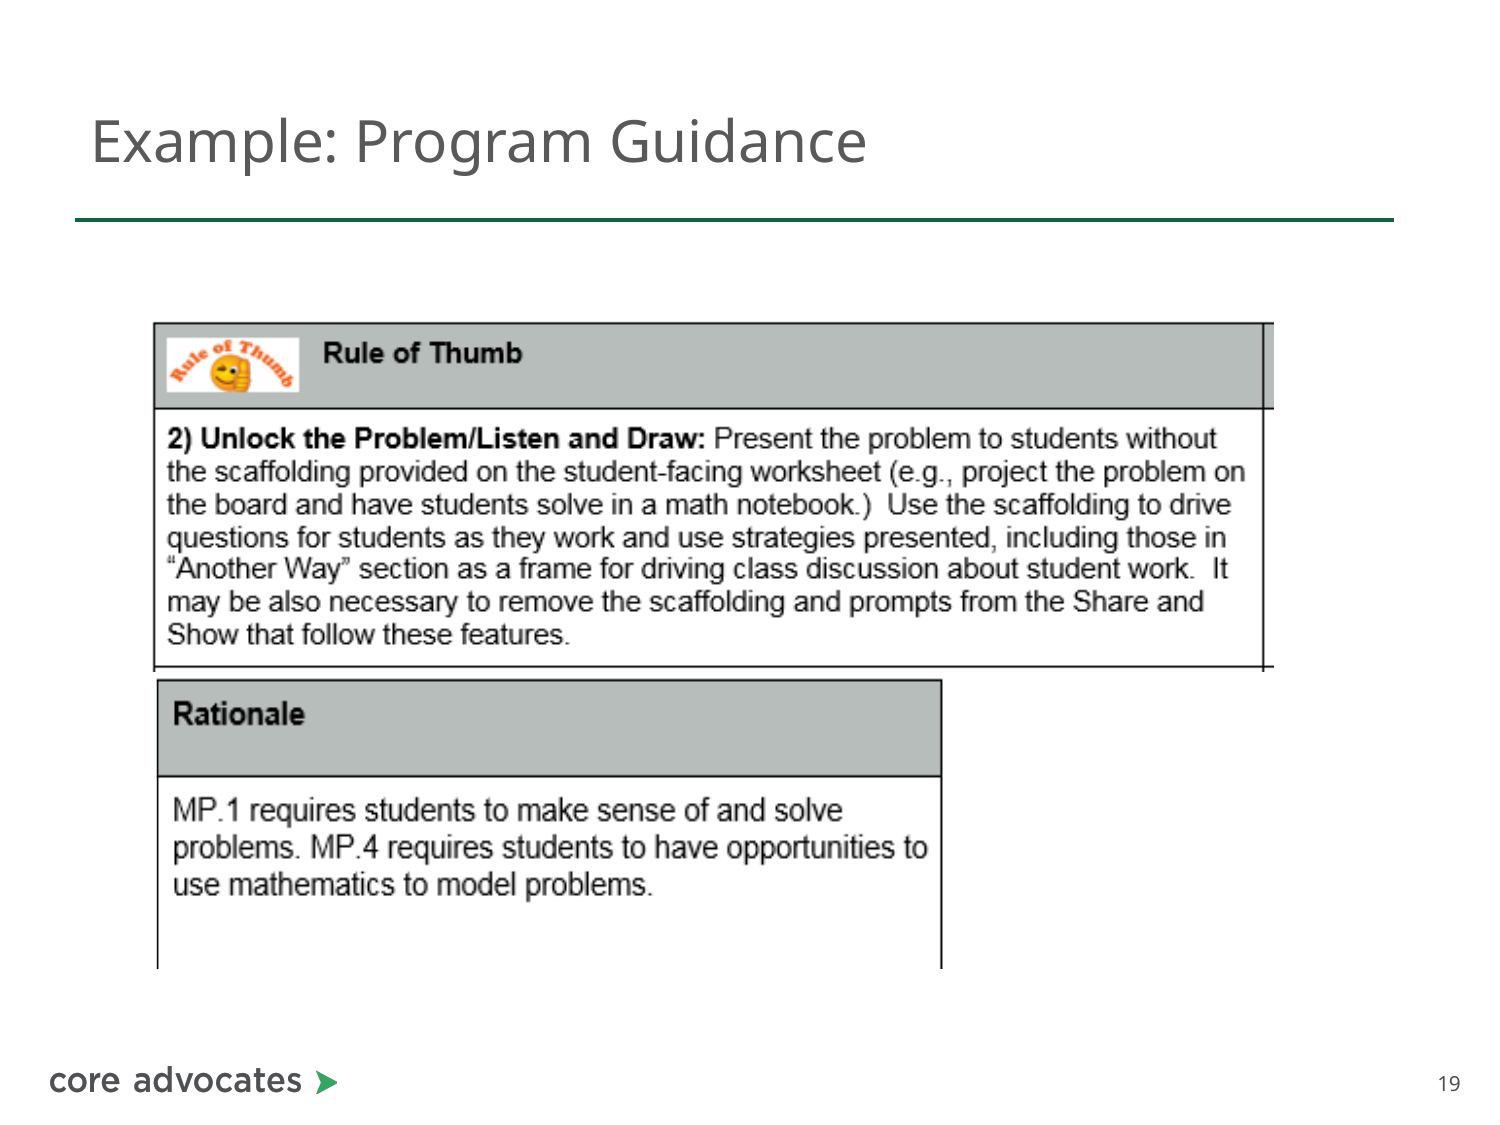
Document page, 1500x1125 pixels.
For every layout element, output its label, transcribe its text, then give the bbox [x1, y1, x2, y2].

title Example: Program Guidance [75, 45, 1425, 233]
picture [142, 315, 1275, 969]
picture [50, 1066, 337, 1094]
